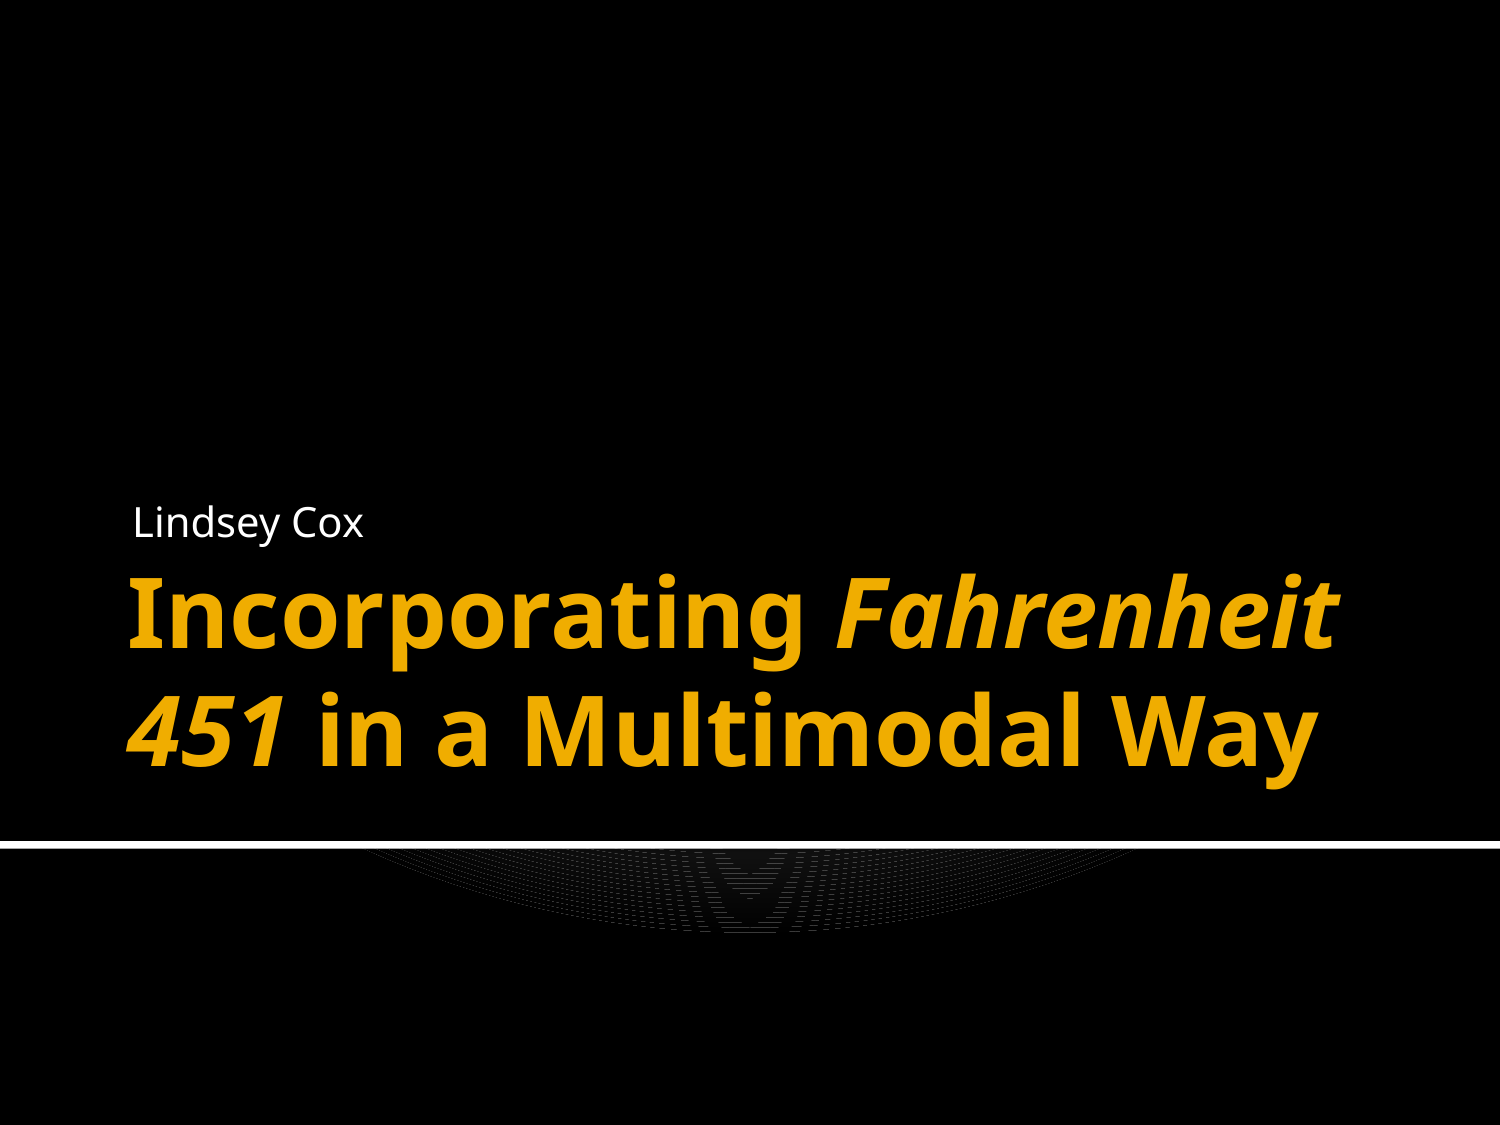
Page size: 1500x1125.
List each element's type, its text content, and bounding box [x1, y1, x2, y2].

title Incorporating Fahrenheit 451 in a Multimodal Way [112, 550, 1438, 825]
subtitle Lindsey Cox [112, 299, 1438, 546]
